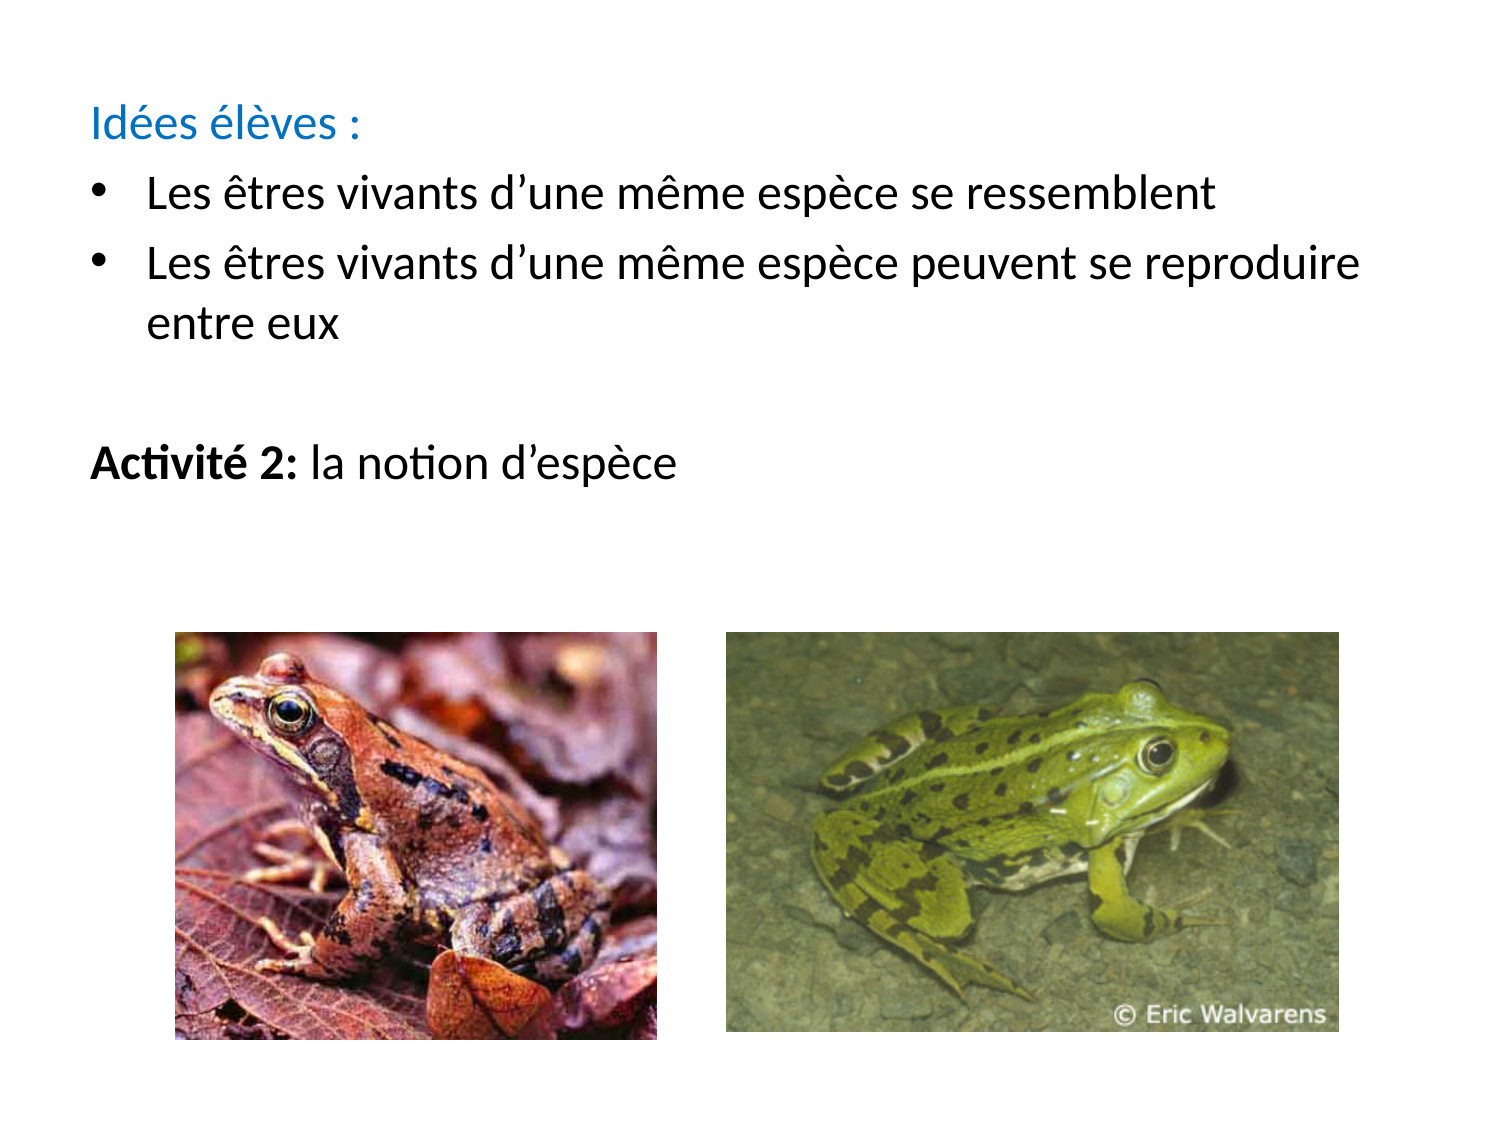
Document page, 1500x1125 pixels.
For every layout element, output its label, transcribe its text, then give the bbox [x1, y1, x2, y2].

picture [175, 632, 657, 1040]
picture [726, 632, 1339, 1032]
list Idées élèves : Les êtres vivants d’une même espèce se ressemblent Les êtres vivants d’une même espèce peuvent se reproduire entre eux Activité 2: la notion d’espèce [75, 82, 1425, 586]
